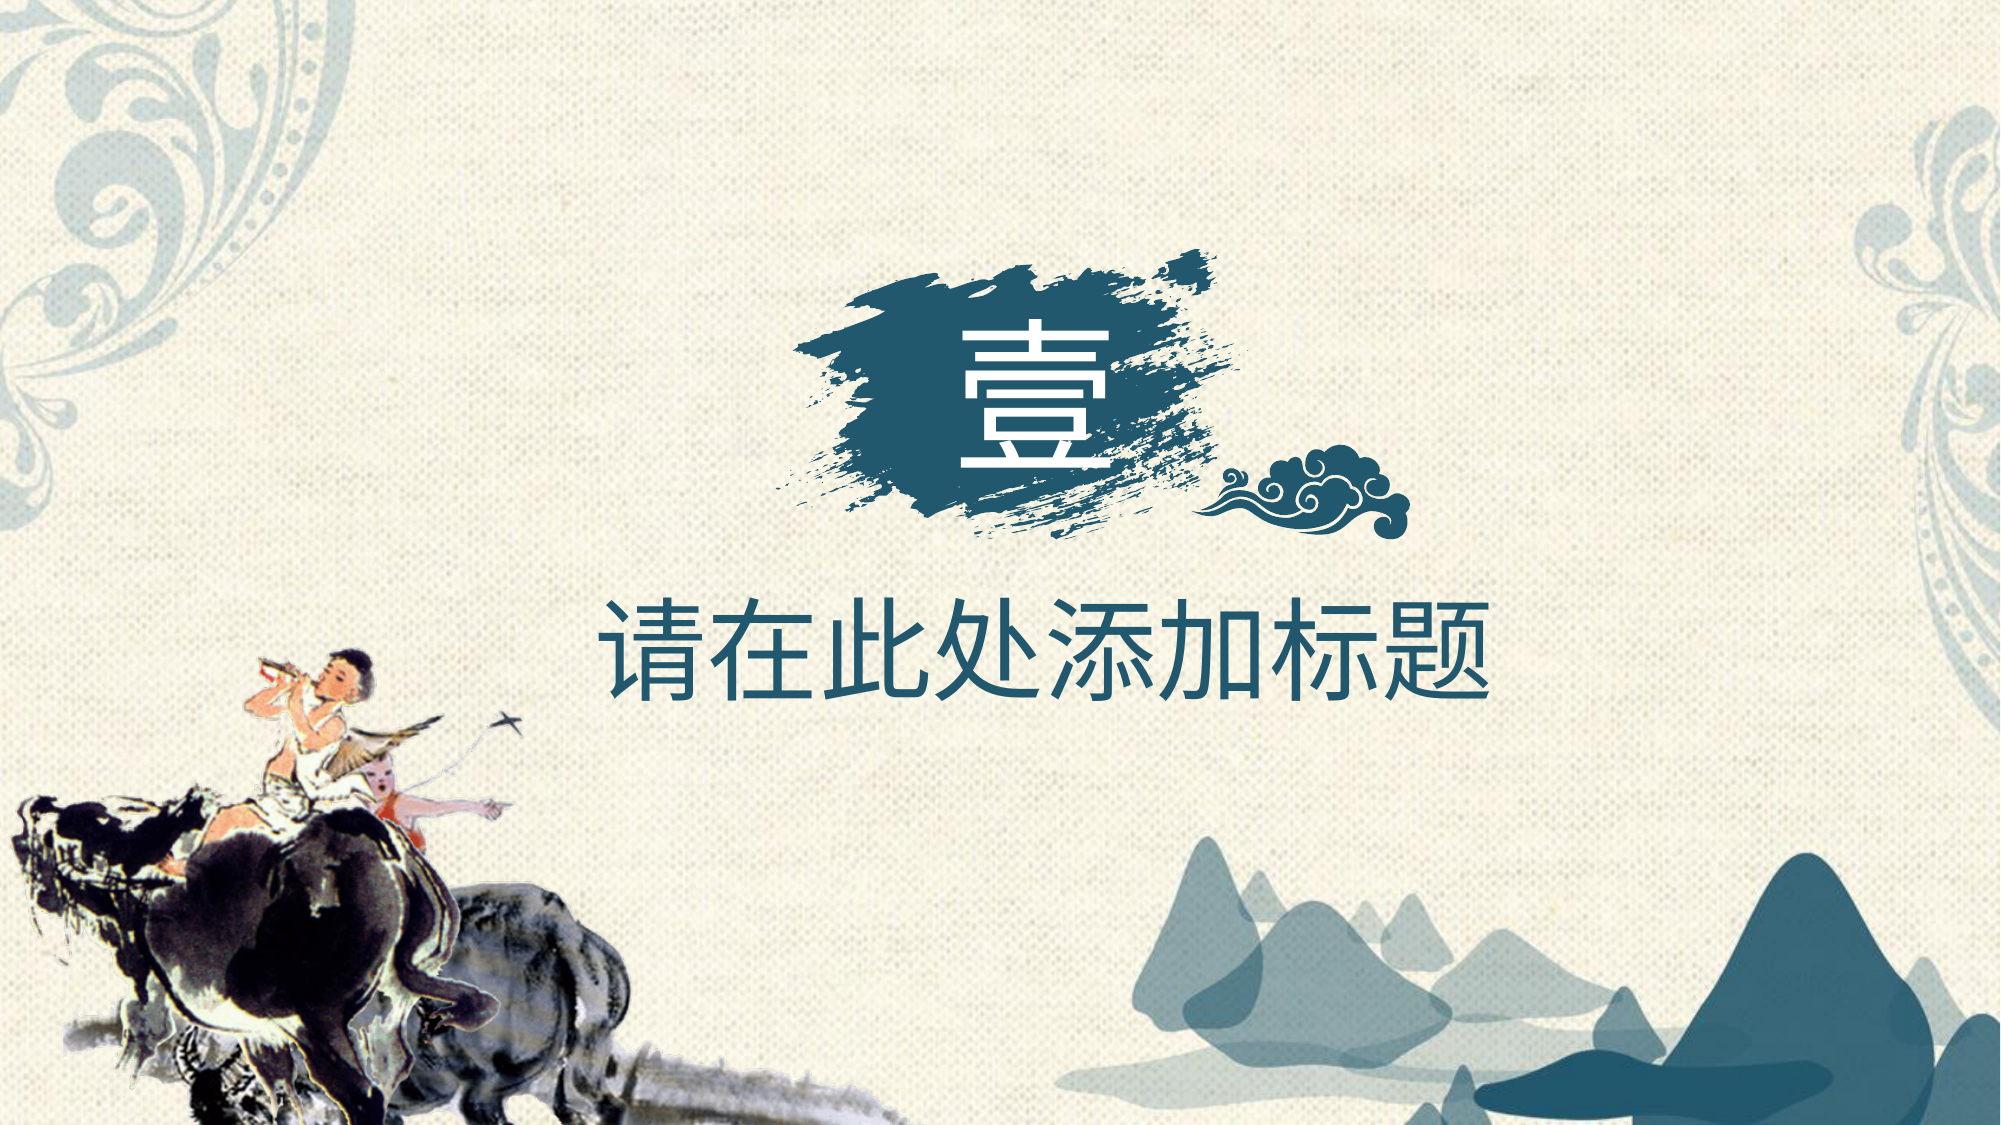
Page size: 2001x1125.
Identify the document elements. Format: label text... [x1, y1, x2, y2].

text_box [973, 531, 983, 535]
text_box 壹 [937, 301, 1088, 486]
text_box [1050, 514, 1111, 540]
text_box 请在此处添加标题 [488, 555, 1600, 740]
picture [0, 0, 2001, 1125]
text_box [1191, 438, 1420, 541]
text_box [1151, 248, 1218, 296]
text_box [792, 264, 1233, 530]
text_box [1215, 343, 1235, 350]
